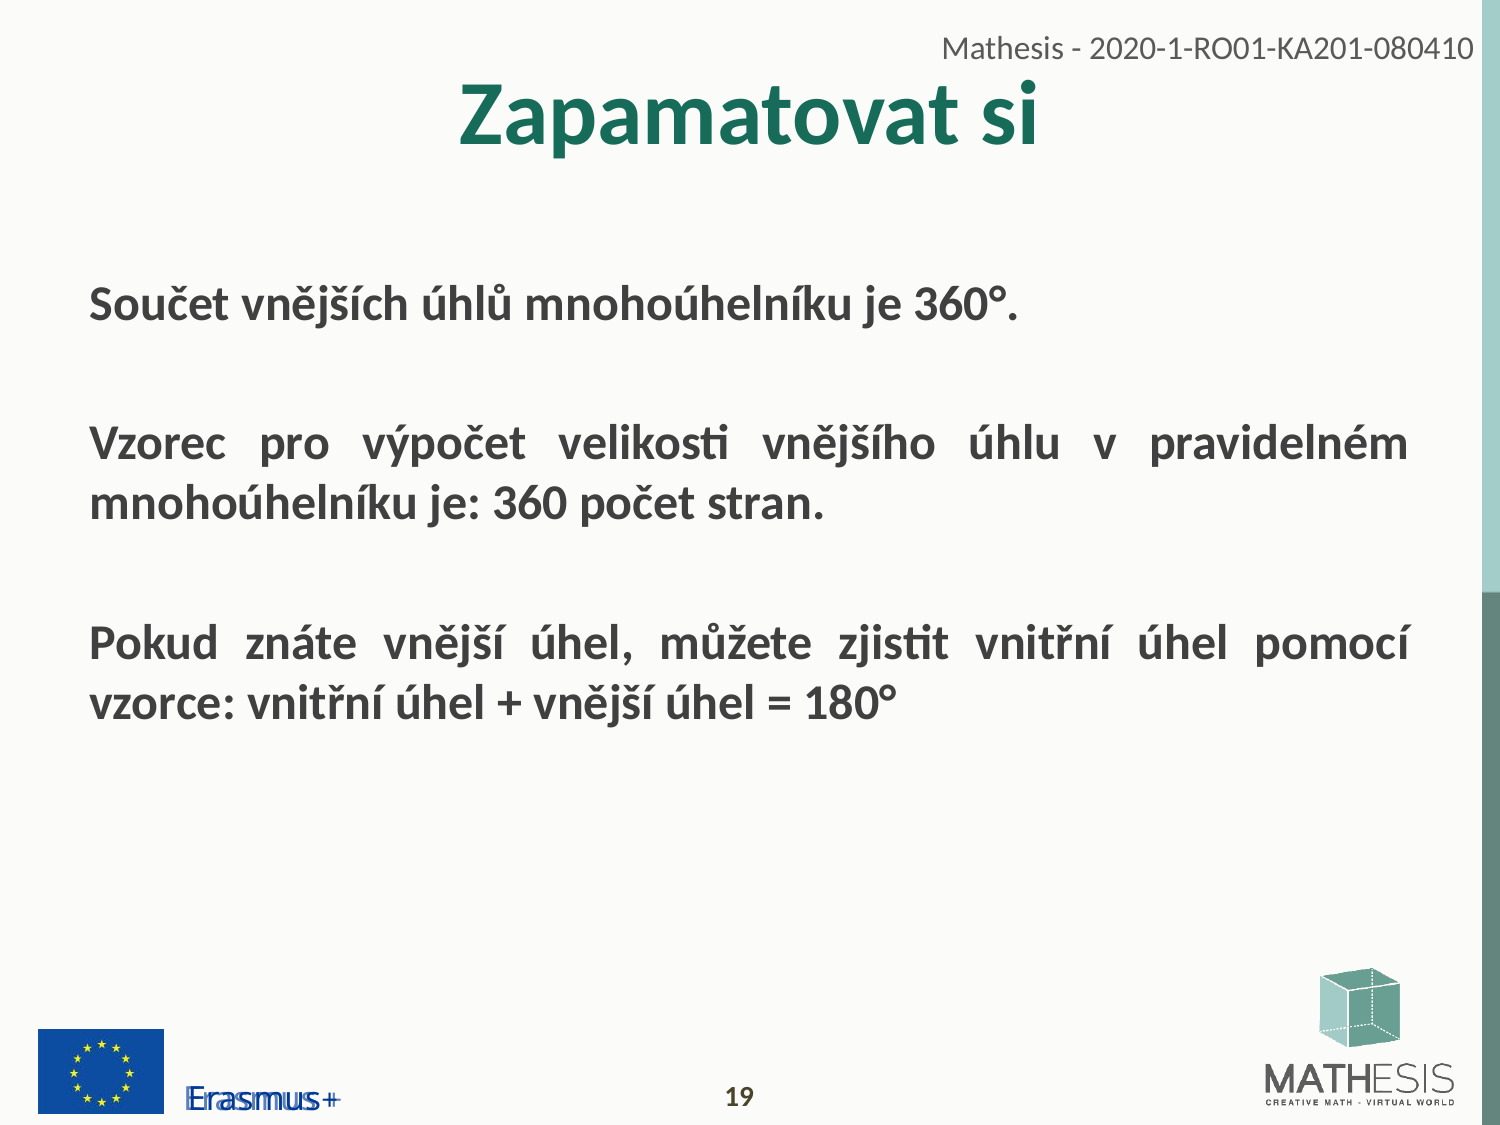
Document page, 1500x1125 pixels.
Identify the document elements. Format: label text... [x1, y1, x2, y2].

picture [38, 1029, 164, 1114]
title Zapamatovat si [75, 45, 1425, 233]
list Součet vnějších úhlů mnohoúhelníku je 360°. Vzorec pro výpočet velikosti vnějšího úhlu v pravidelném mnohoúhelníku je: 360 počet stran. Pokud znáte vnější úhel, můžete zjistit vnitřní úhel pomocí vzorce: vnitřní úhel + vnější úhel = 180° [75, 262, 1425, 1005]
